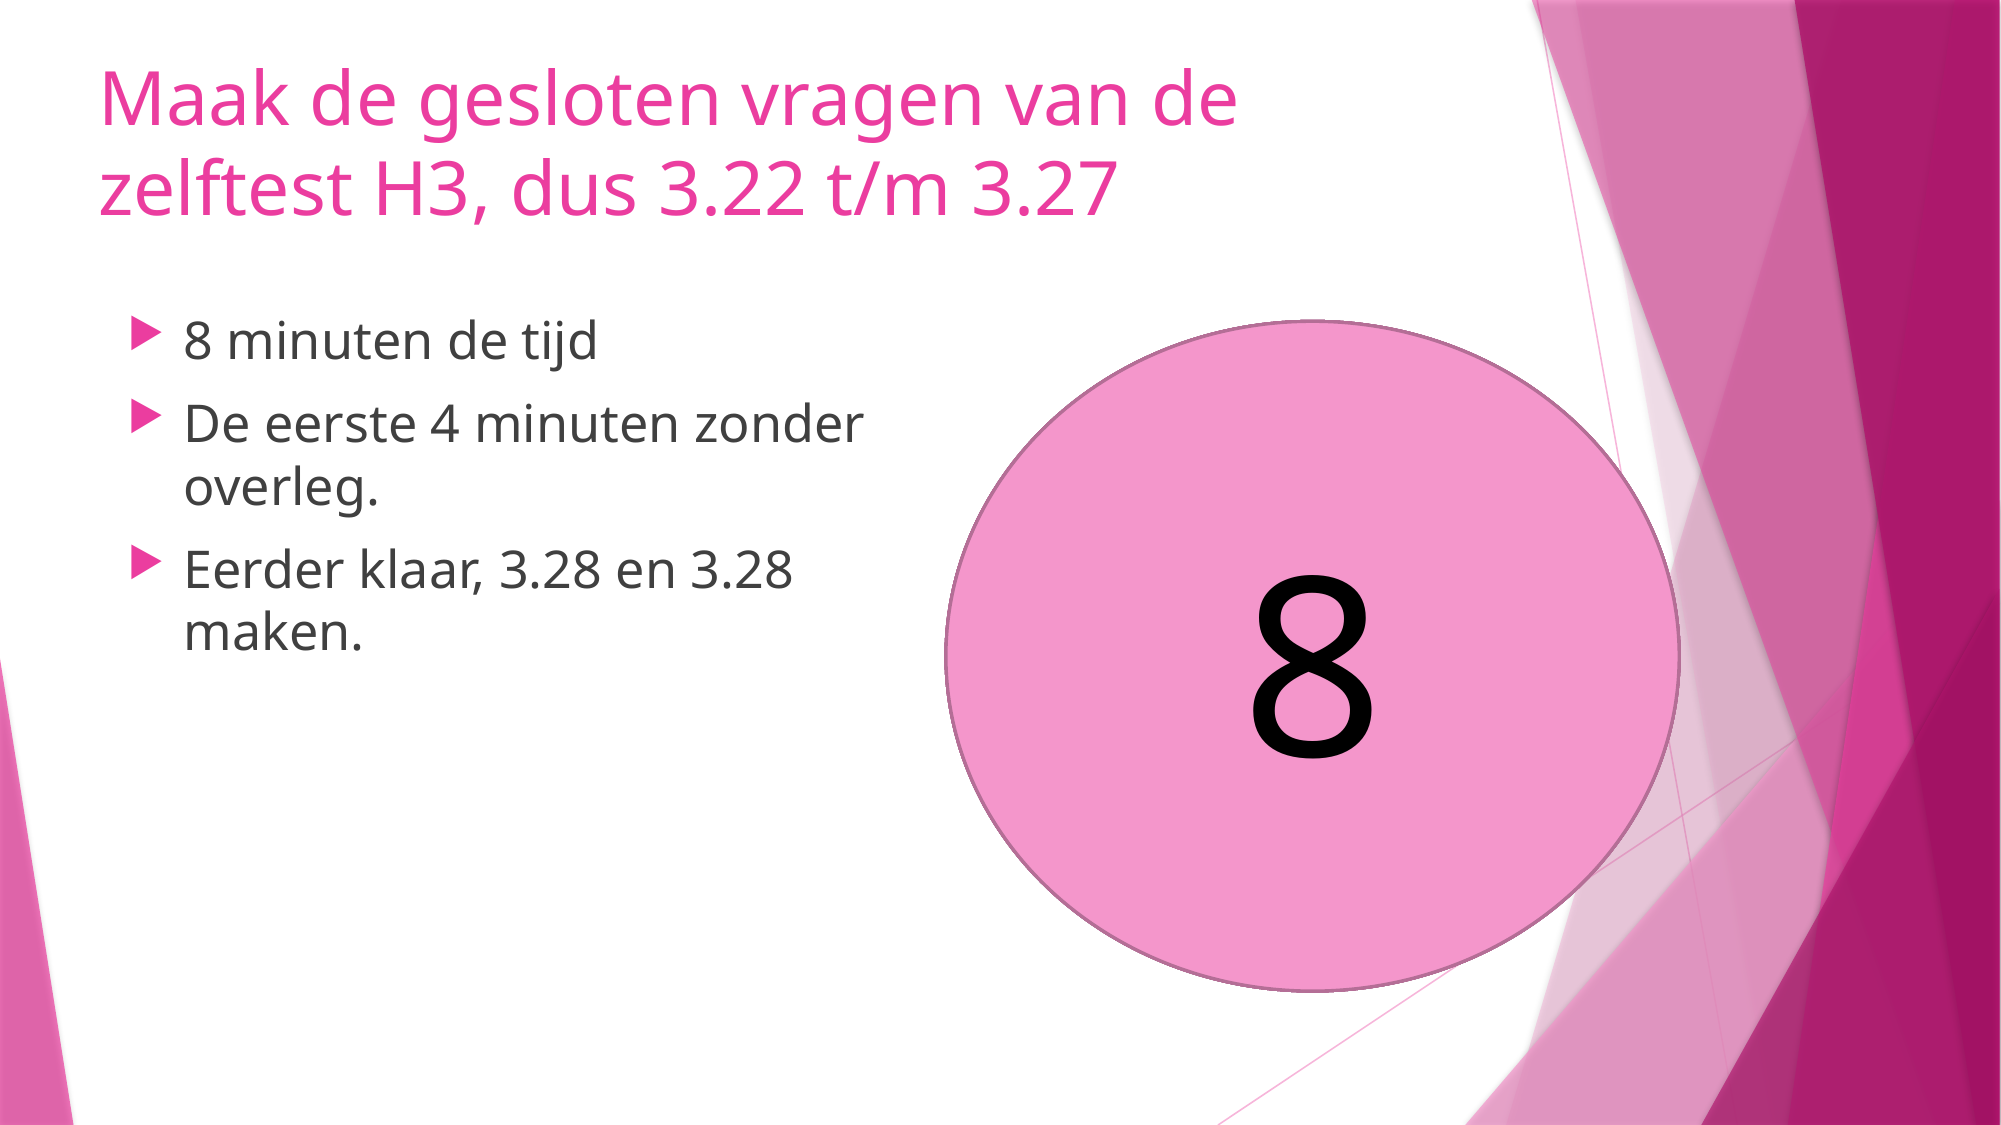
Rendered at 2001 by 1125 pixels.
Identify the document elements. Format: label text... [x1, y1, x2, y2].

list 8 minuten de tijd De eerste 4 minuten zonder overleg. Eerder klaar, 3.28 en 3.28 maken. [112, 299, 896, 992]
text_box 8 [944, 319, 1681, 993]
title Maak de gesloten vragen van de zelftest H3, dus 3.22 t/m 3.27 [83, 42, 1494, 260]
